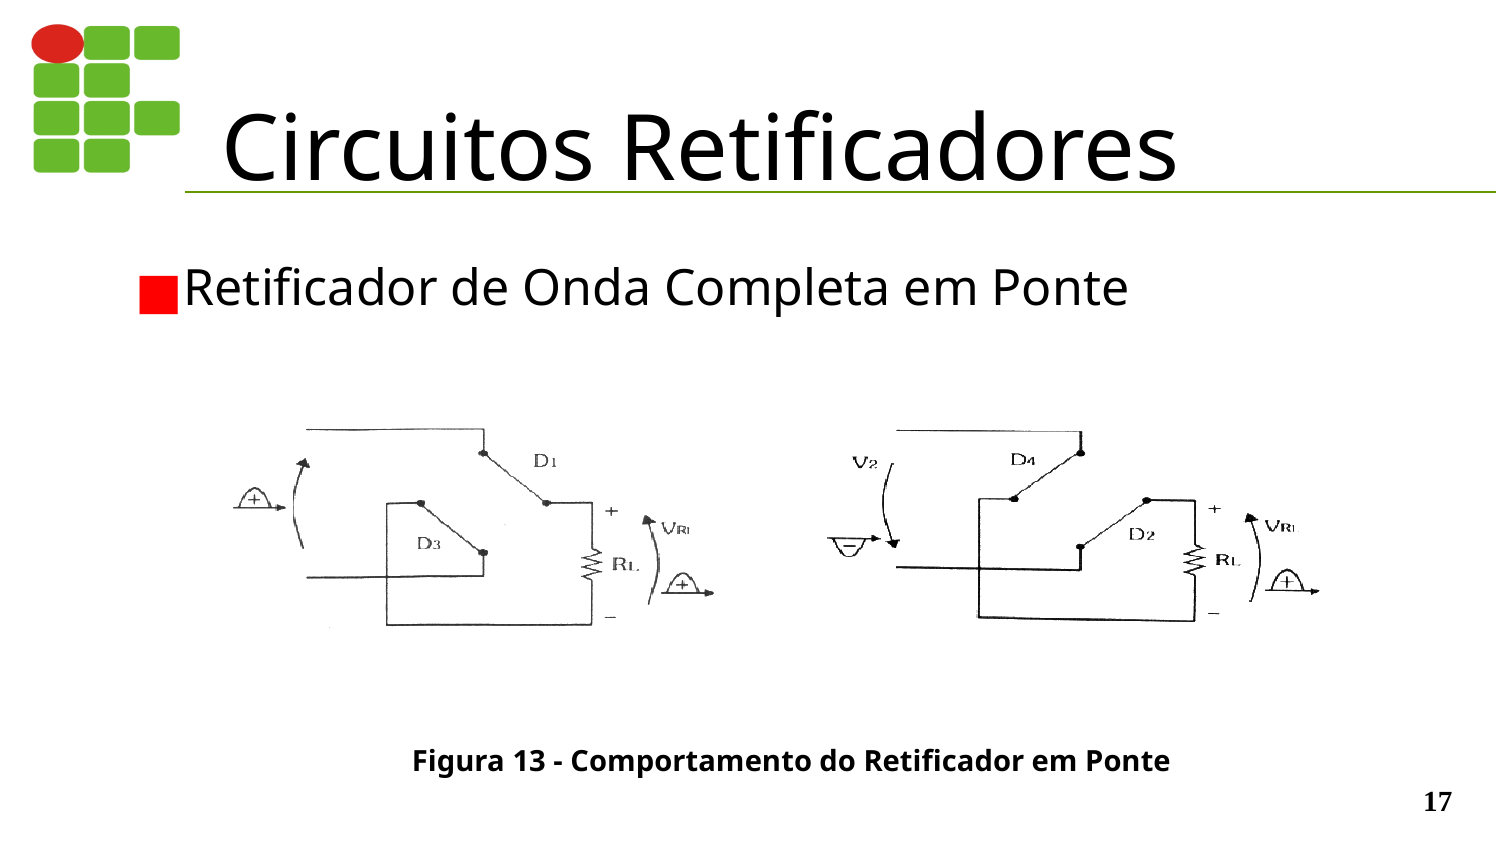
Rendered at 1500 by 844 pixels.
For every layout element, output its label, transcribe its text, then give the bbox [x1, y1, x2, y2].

picture [29, 23, 182, 174]
title Circuitos Retificadores [206, 26, 1468, 207]
list Retificador de Onda Completa em Ponte Figura 13 - Comportamento do Retificador em Ponte [46, 248, 1469, 774]
picture [206, 412, 723, 638]
text_box ‹#› [1155, 774, 1468, 825]
picture [808, 414, 1330, 640]
